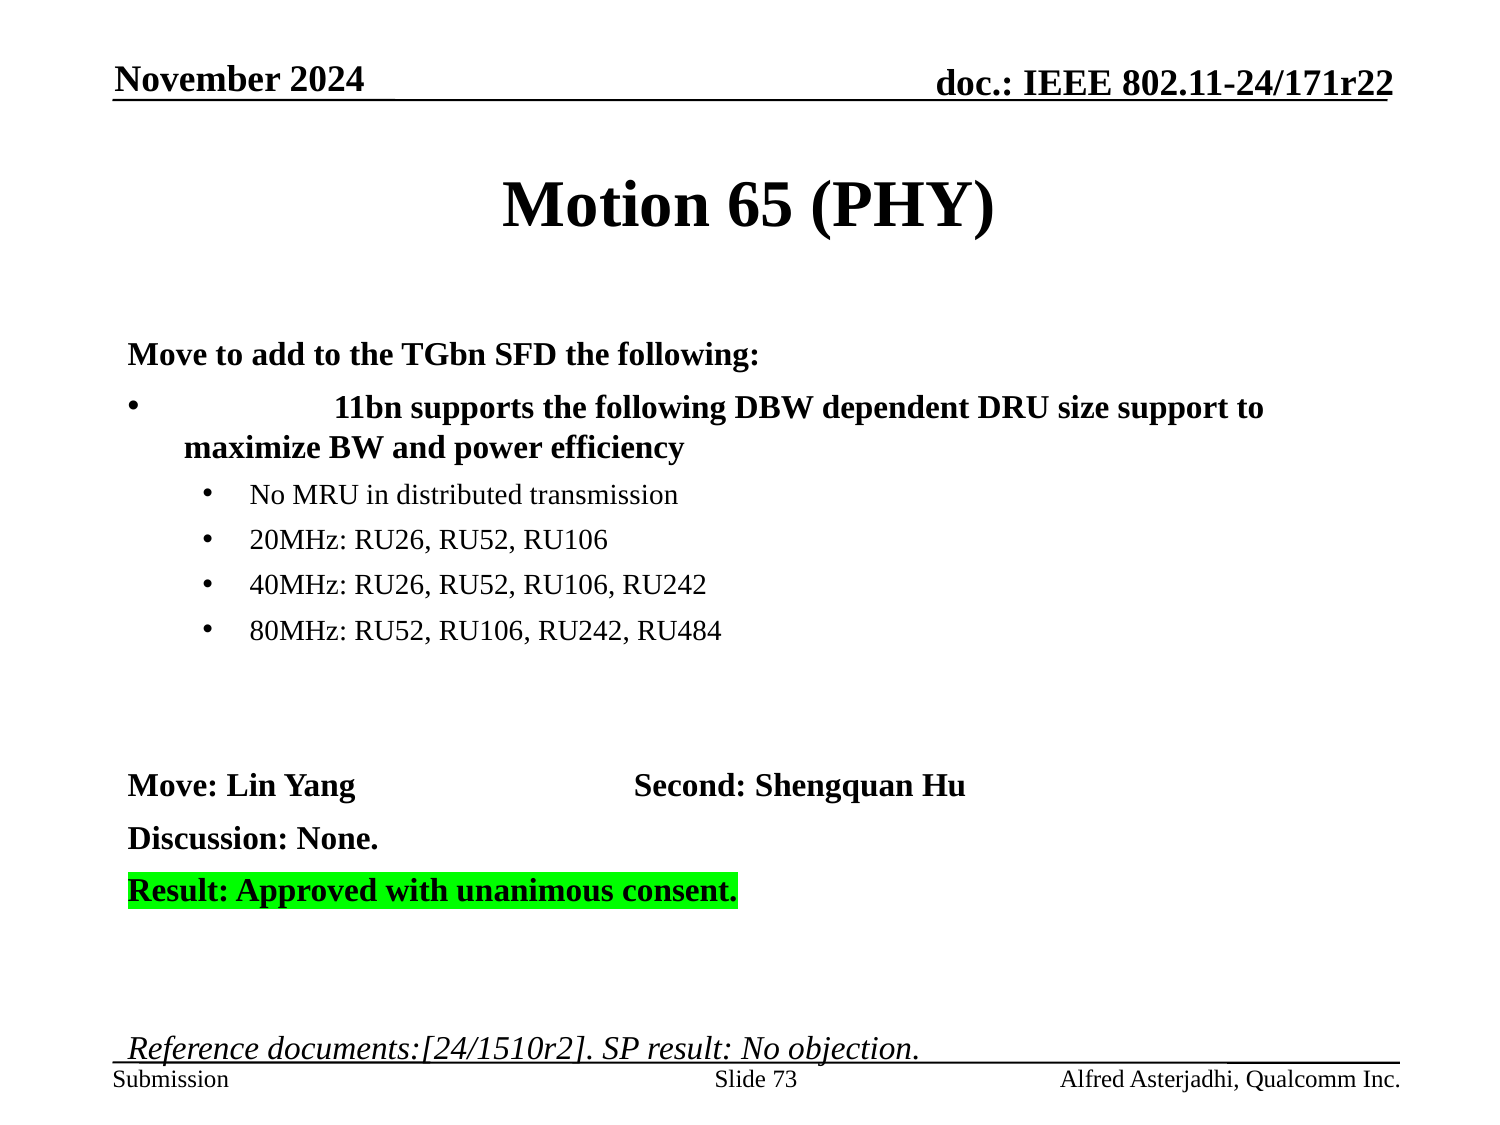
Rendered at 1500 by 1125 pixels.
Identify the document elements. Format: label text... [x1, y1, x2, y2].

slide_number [114, 54, 423, 100]
slide_number Slide 73 [712, 1061, 800, 1123]
title Motion 65 (PHY) [112, 112, 1388, 288]
list Move to add to the TGbn SFD the following: 11bn supports the following DBW dependent DRU size support to maximize BW and power efficiency No MRU in distributed transmission 20MHz: RU26, RU52, RU106 40MHz: RU26, RU52, RU106, RU242 80MHz: RU52, RU106, RU242, RU484 Move: Lin Yang Second: Shengquan Hu Discussion: None. Result: Approved with unanimous consent. Reference documents:[24/1510r2]. SP result: No objection. [112, 324, 1388, 1000]
footer Alfred Asterjadhi, Qualcomm Inc. [878, 1061, 1402, 1093]
